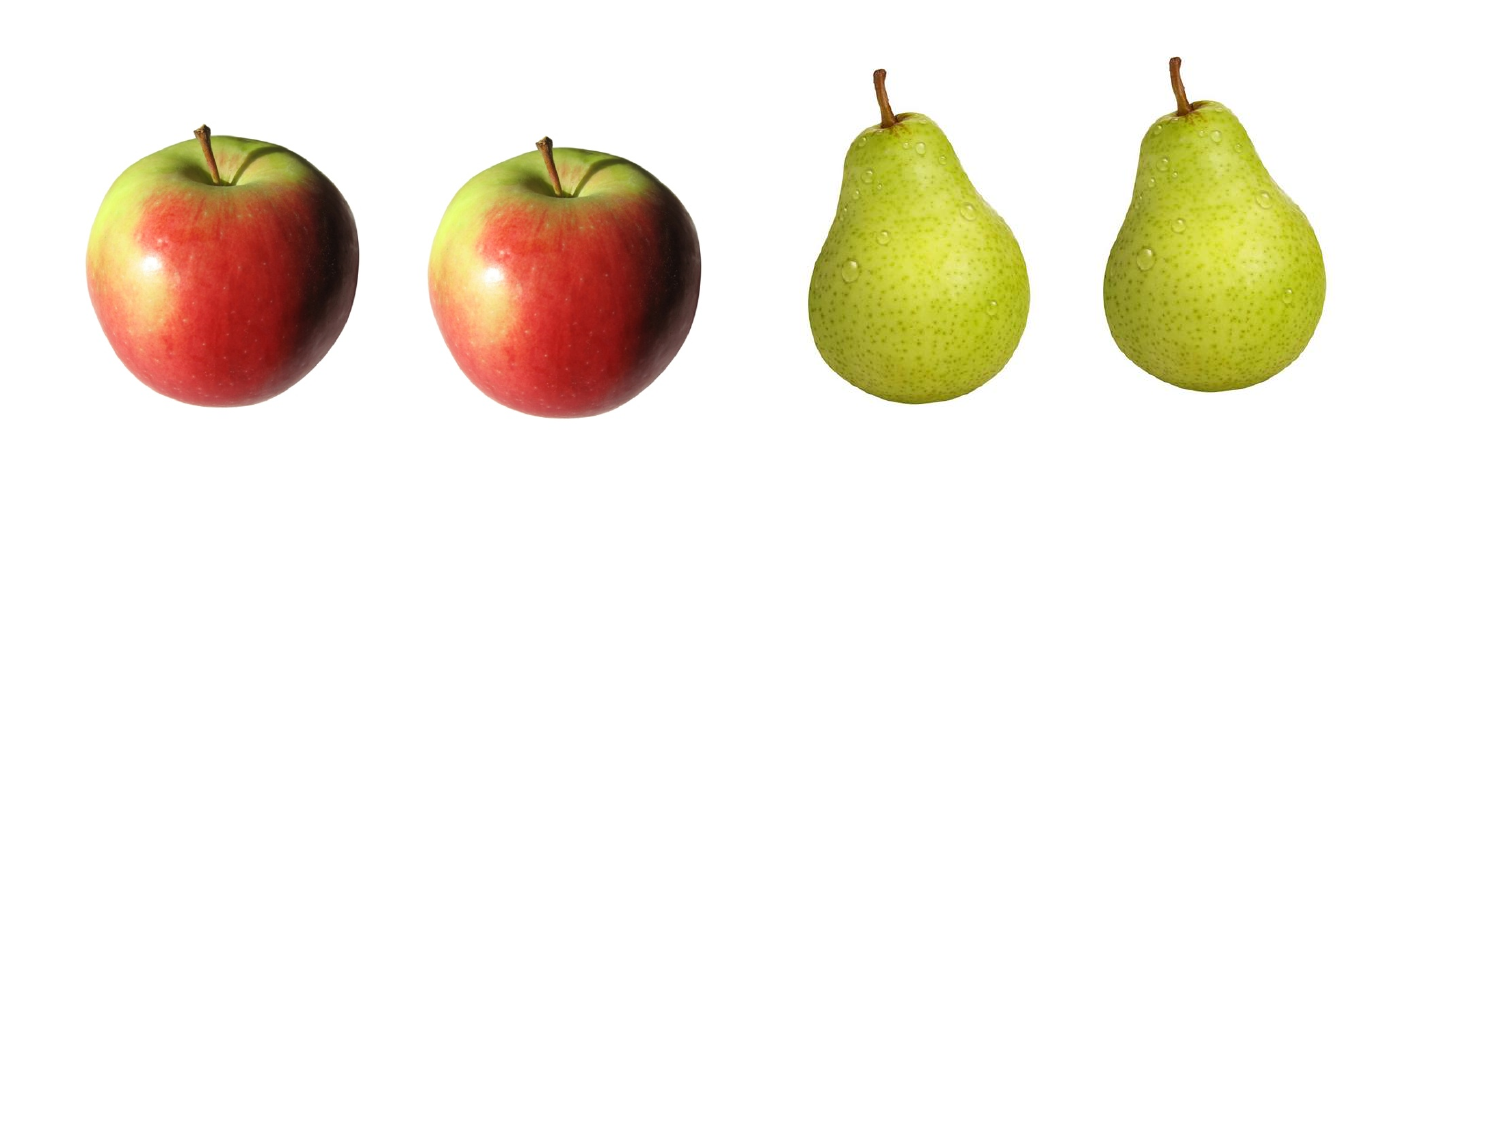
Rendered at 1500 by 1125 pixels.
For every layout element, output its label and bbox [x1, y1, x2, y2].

picture [52, 89, 742, 448]
picture [785, 54, 1049, 424]
picture [1080, 42, 1345, 412]
